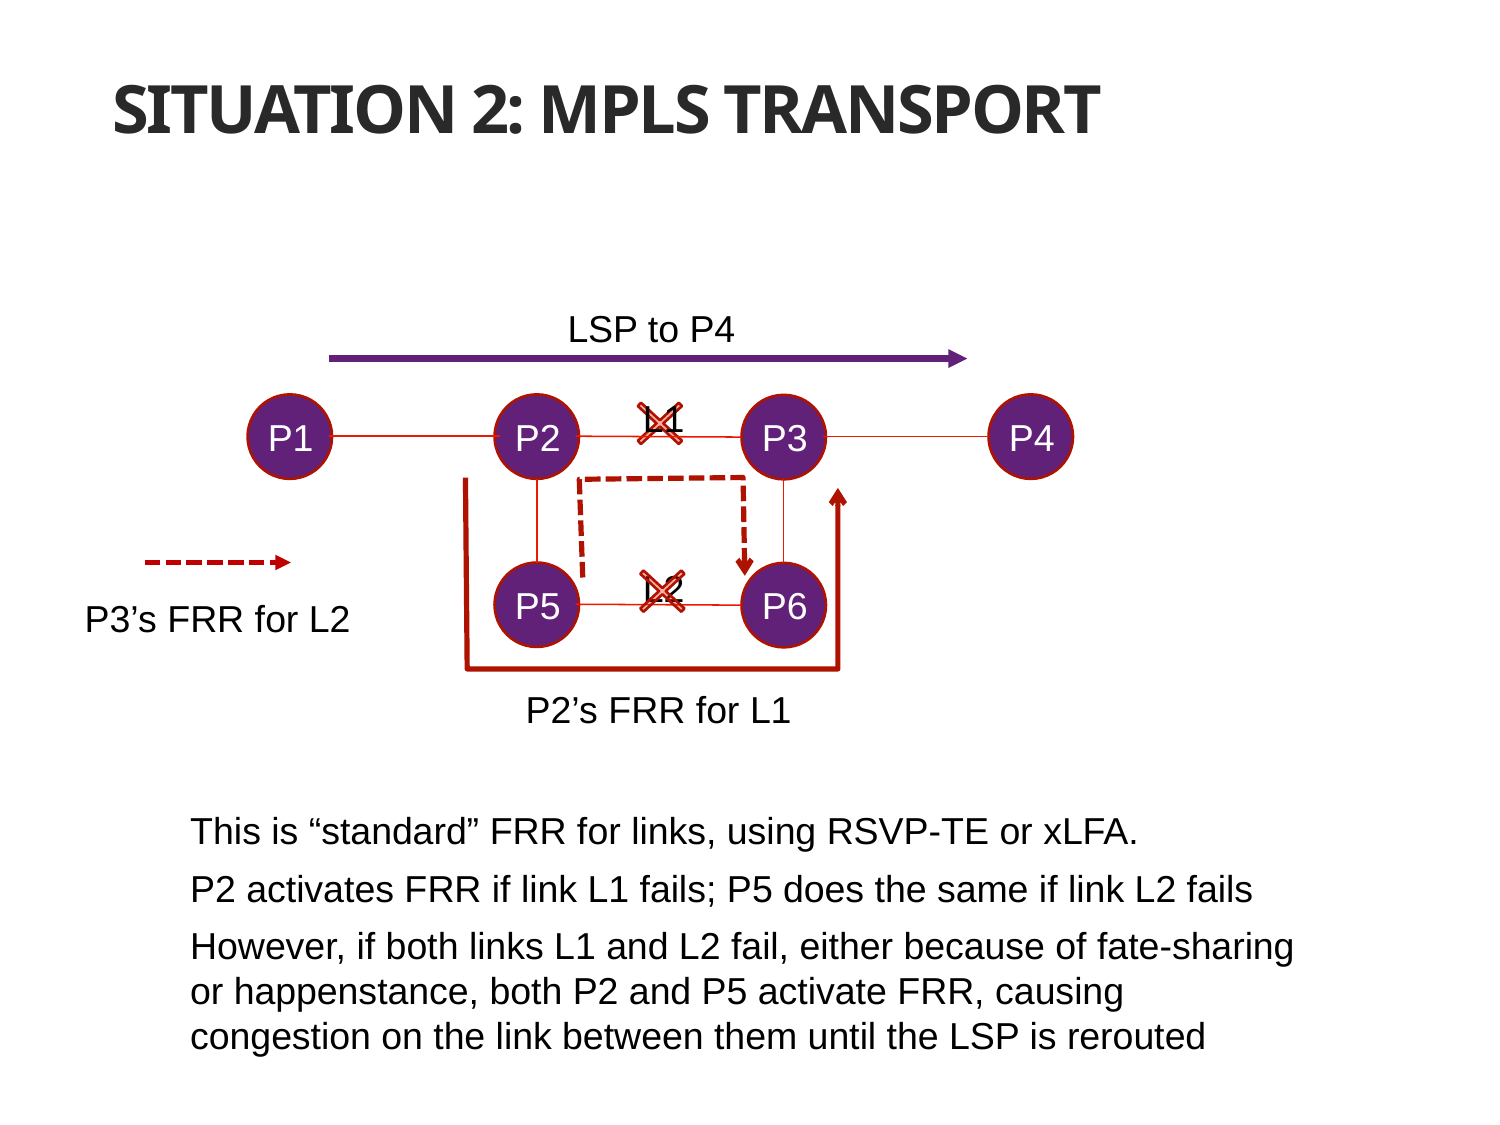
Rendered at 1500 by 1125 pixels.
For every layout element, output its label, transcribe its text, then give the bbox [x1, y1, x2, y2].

text_box [577, 476, 746, 578]
text_box [464, 477, 846, 671]
text_box [639, 606, 652, 613]
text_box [988, 394, 1074, 480]
text_box P2’s FRR for L1 [510, 679, 807, 739]
text_box L2 [628, 557, 700, 604]
title Situation 2: MPLS Transport [75, 47, 1295, 178]
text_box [494, 562, 580, 648]
text_box LSP to P4 [552, 297, 751, 358]
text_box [494, 394, 580, 480]
text_box L1 [628, 387, 700, 436]
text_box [247, 394, 333, 480]
text_box This is “standard” FRR for links, using RSVP-TE or xLFA. P2 activates FRR if link L1 fails; P5 does the same if link L2 fails However, if both links L1 and L2 fail, either because of fate-sharing or happenstance, both P2 and P5 activate FRR, causing congestion on the link between them until the LSP is rerouted [175, 799, 1325, 1065]
text_box [639, 569, 686, 604]
text_box L2 [628, 606, 700, 618]
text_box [741, 394, 827, 480]
text_box L1 [628, 438, 700, 448]
text_box [673, 606, 686, 613]
text_box P3’s FRR for L2 [69, 587, 366, 648]
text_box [741, 562, 827, 648]
